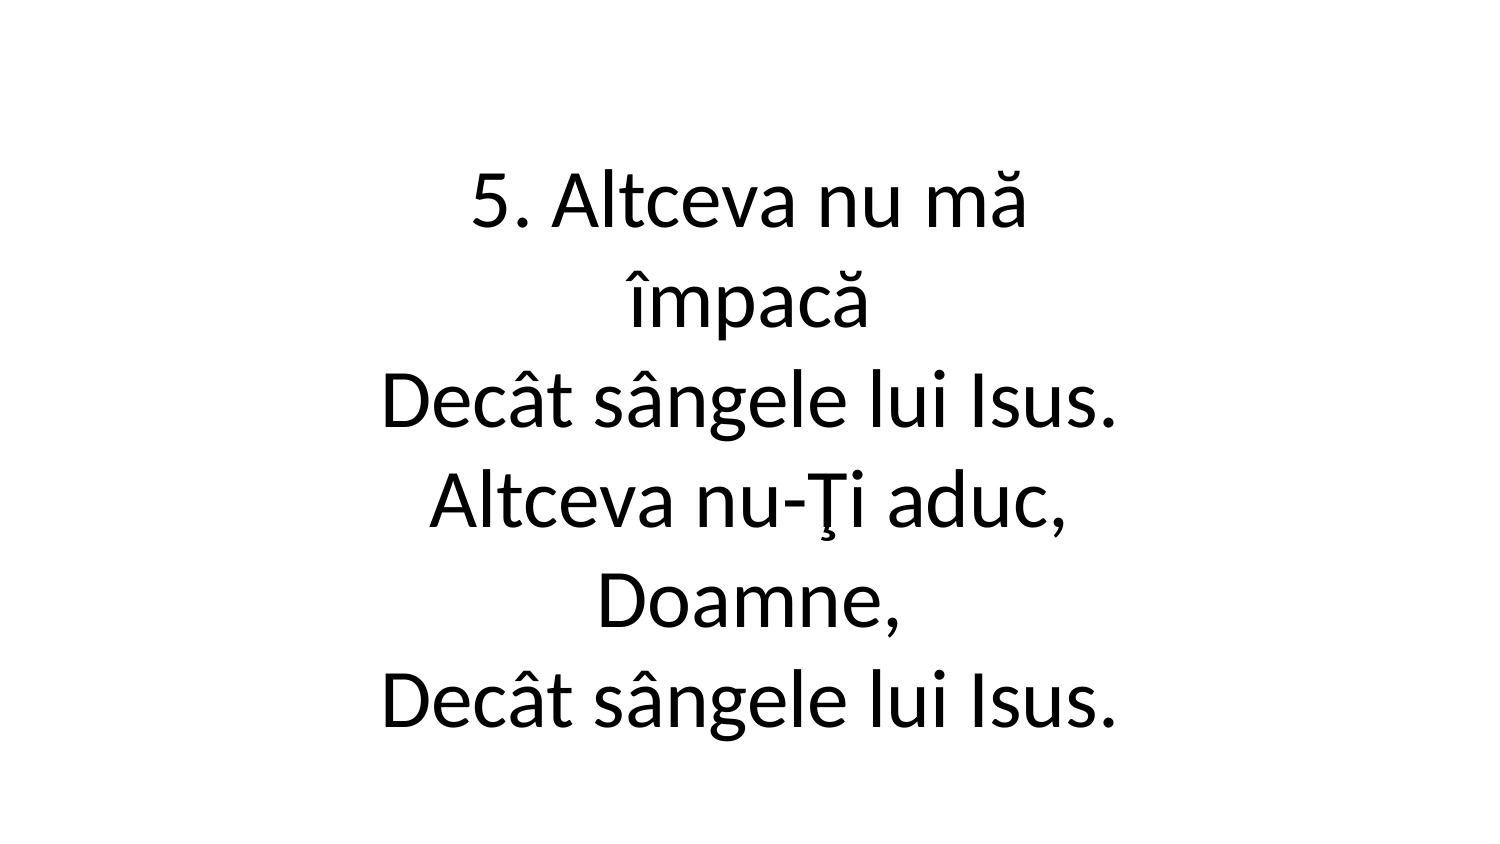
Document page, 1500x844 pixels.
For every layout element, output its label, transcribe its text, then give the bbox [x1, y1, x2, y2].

text_box 5. Altceva nu mă împacă Decât sângele lui Isus. Altceva nu-Ţi aduc, Doamne, Decât sângele lui Isus. [365, 92, 1135, 752]
